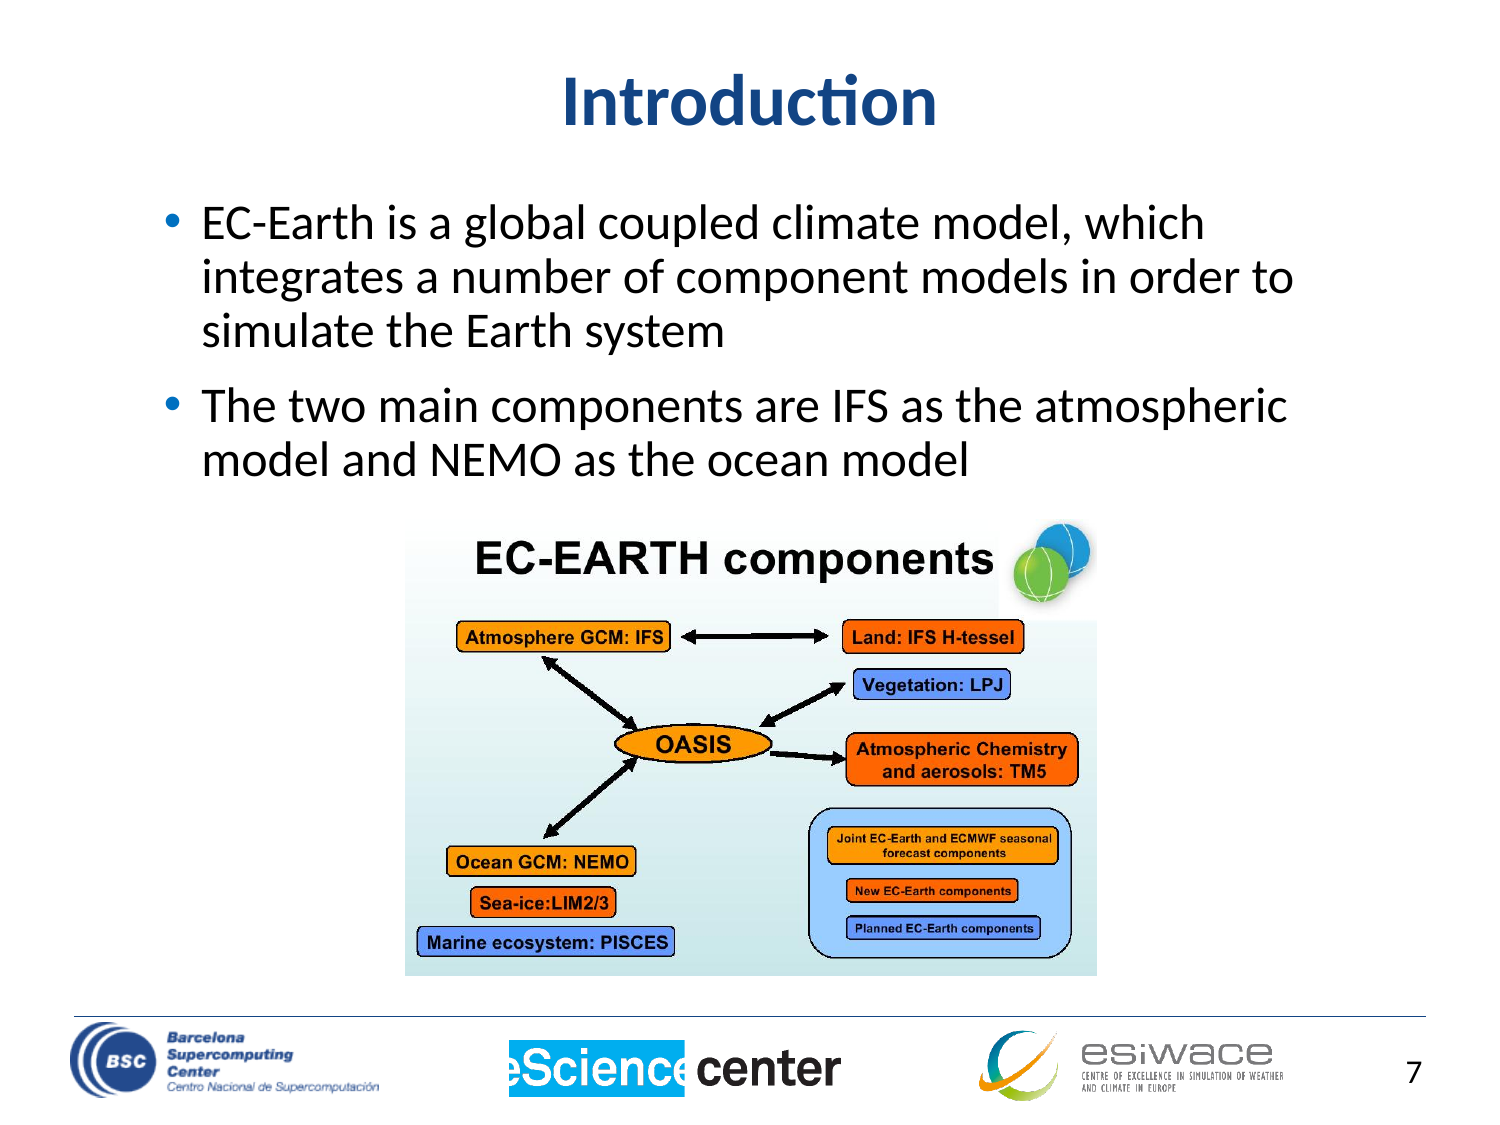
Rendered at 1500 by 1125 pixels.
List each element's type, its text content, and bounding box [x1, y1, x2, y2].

title Introduction [192, 45, 1308, 159]
picture [405, 519, 1097, 976]
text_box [73, 1016, 1438, 1103]
list EC-Earth is a global coupled climate model, which integrates a number of component models in order to simulate the Earth system The two main components are IFS as the atmospheric model and NEMO as the ocean model [140, 166, 1360, 1006]
